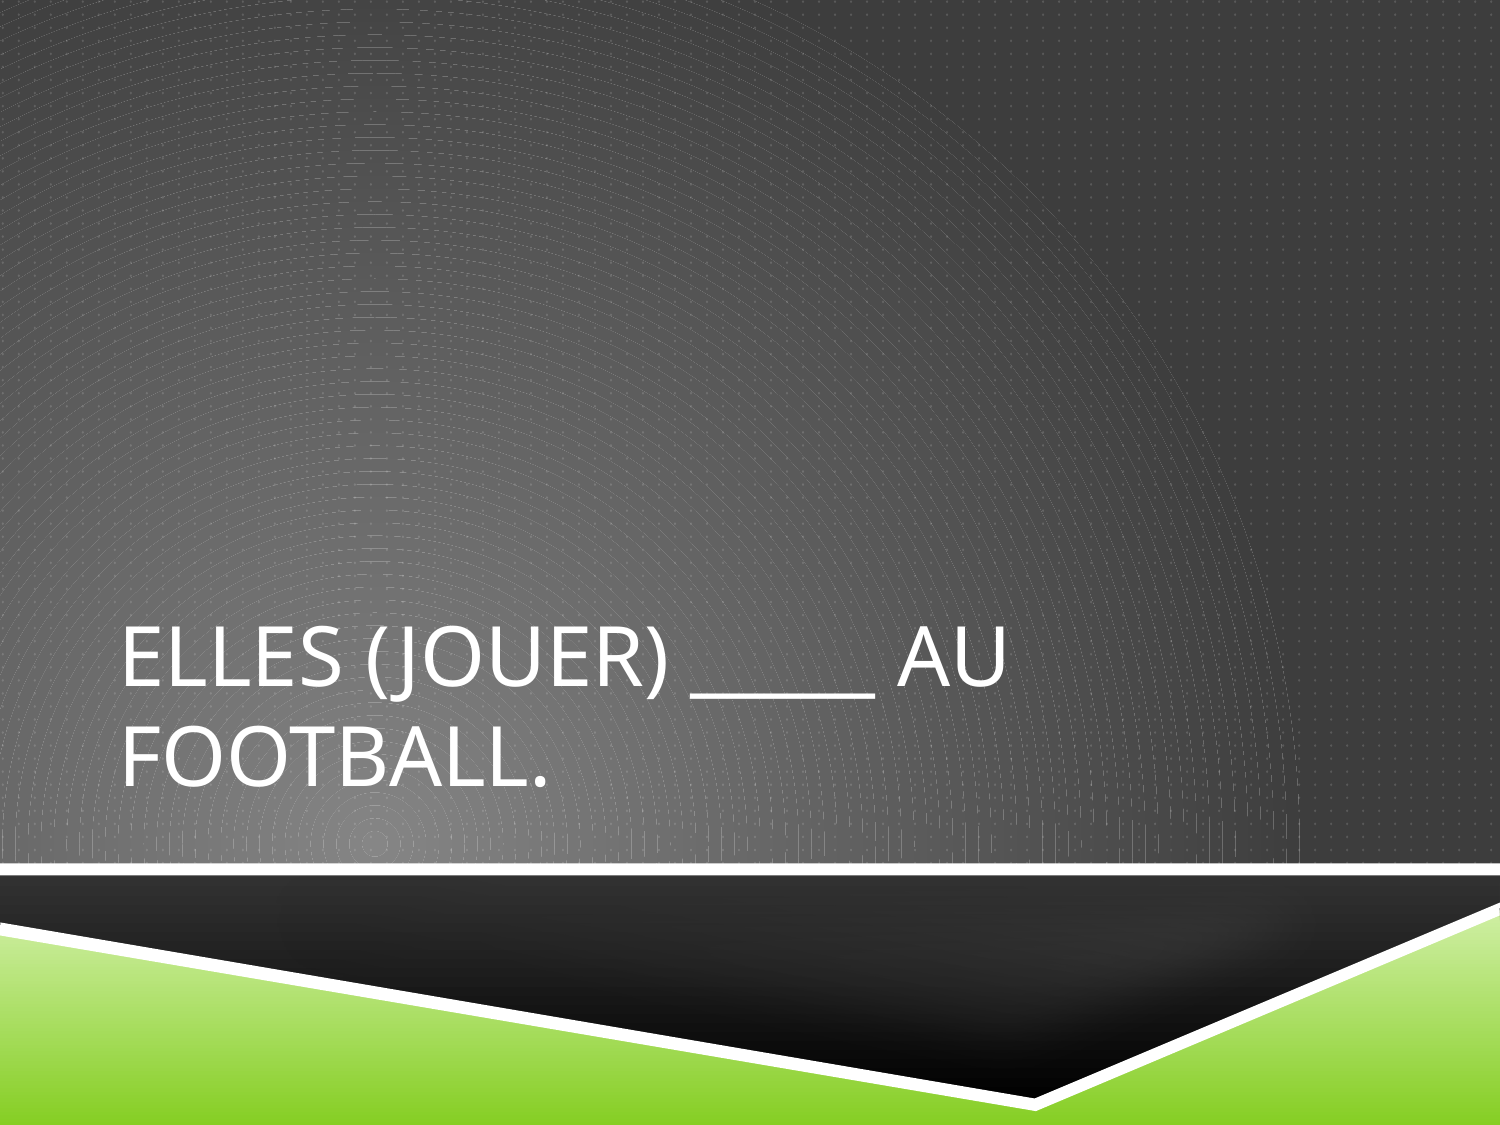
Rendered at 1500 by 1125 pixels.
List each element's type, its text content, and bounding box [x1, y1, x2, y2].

title Elles (jouer) _____ au football. [118, 596, 1394, 820]
